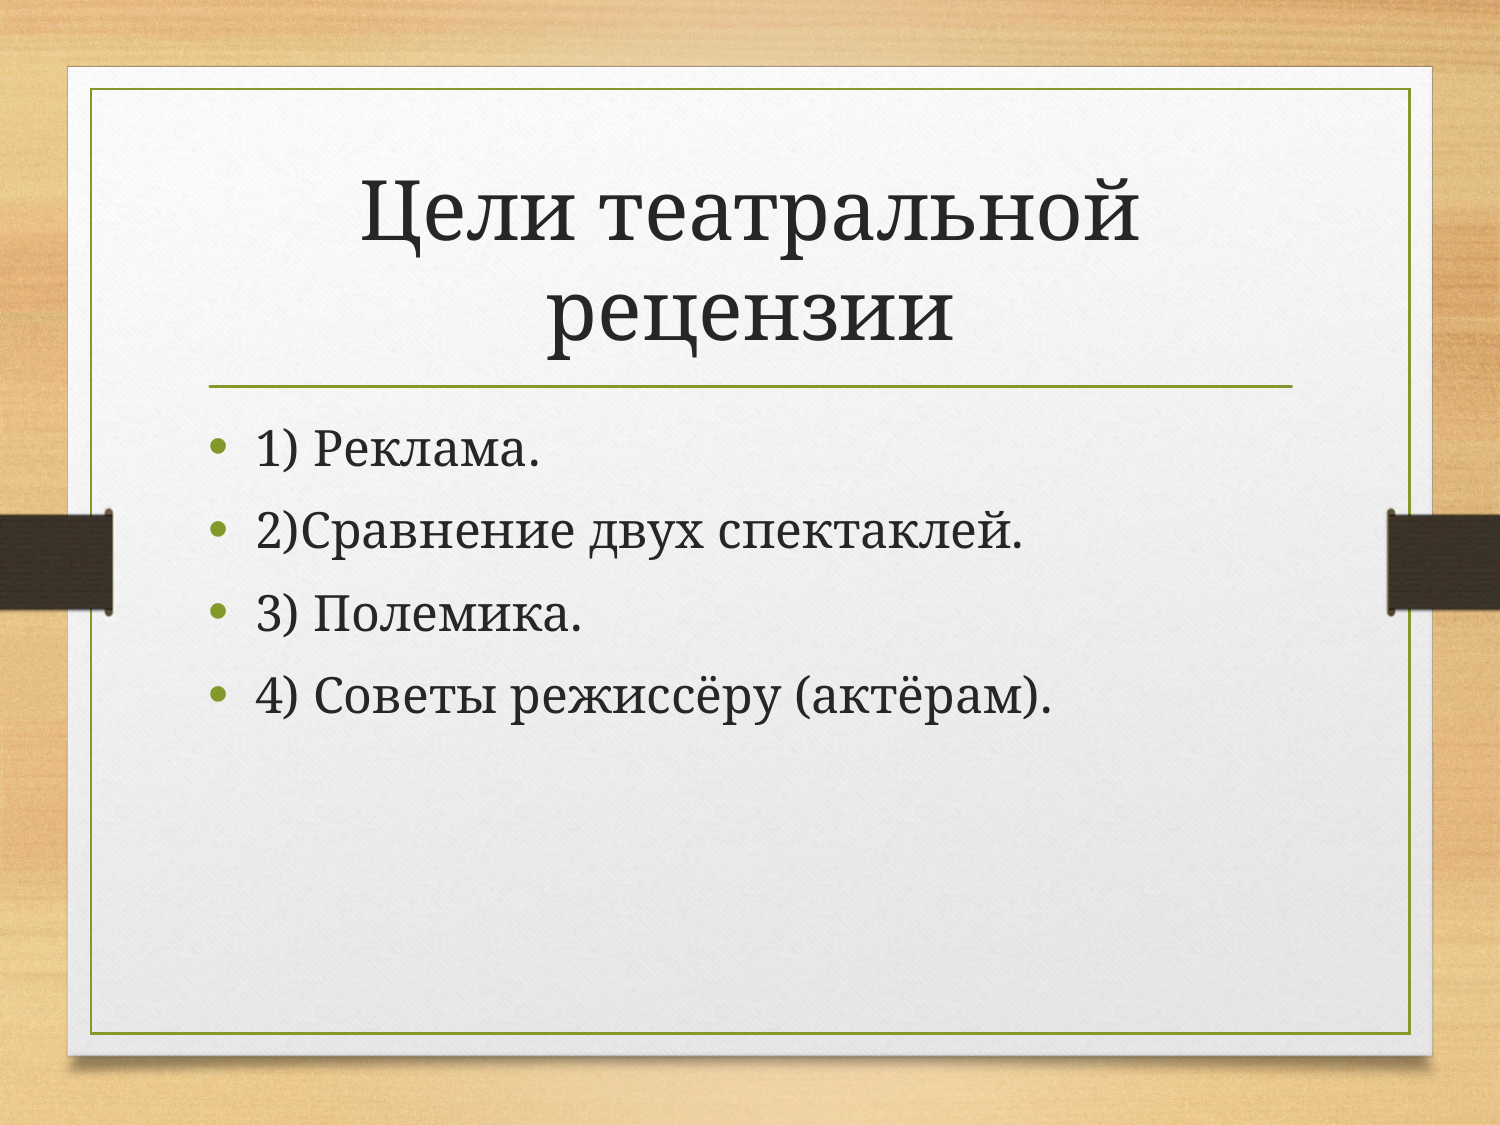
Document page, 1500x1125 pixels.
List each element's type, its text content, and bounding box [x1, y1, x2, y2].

title Цели театральной рецензии [193, 150, 1309, 365]
picture [0, 0, 1500, 1125]
list 1) Реклама. 2)Сравнение двух спектаклей. 3) Полемика. 4) Советы режиссёру (актёрам). [193, 408, 1309, 974]
